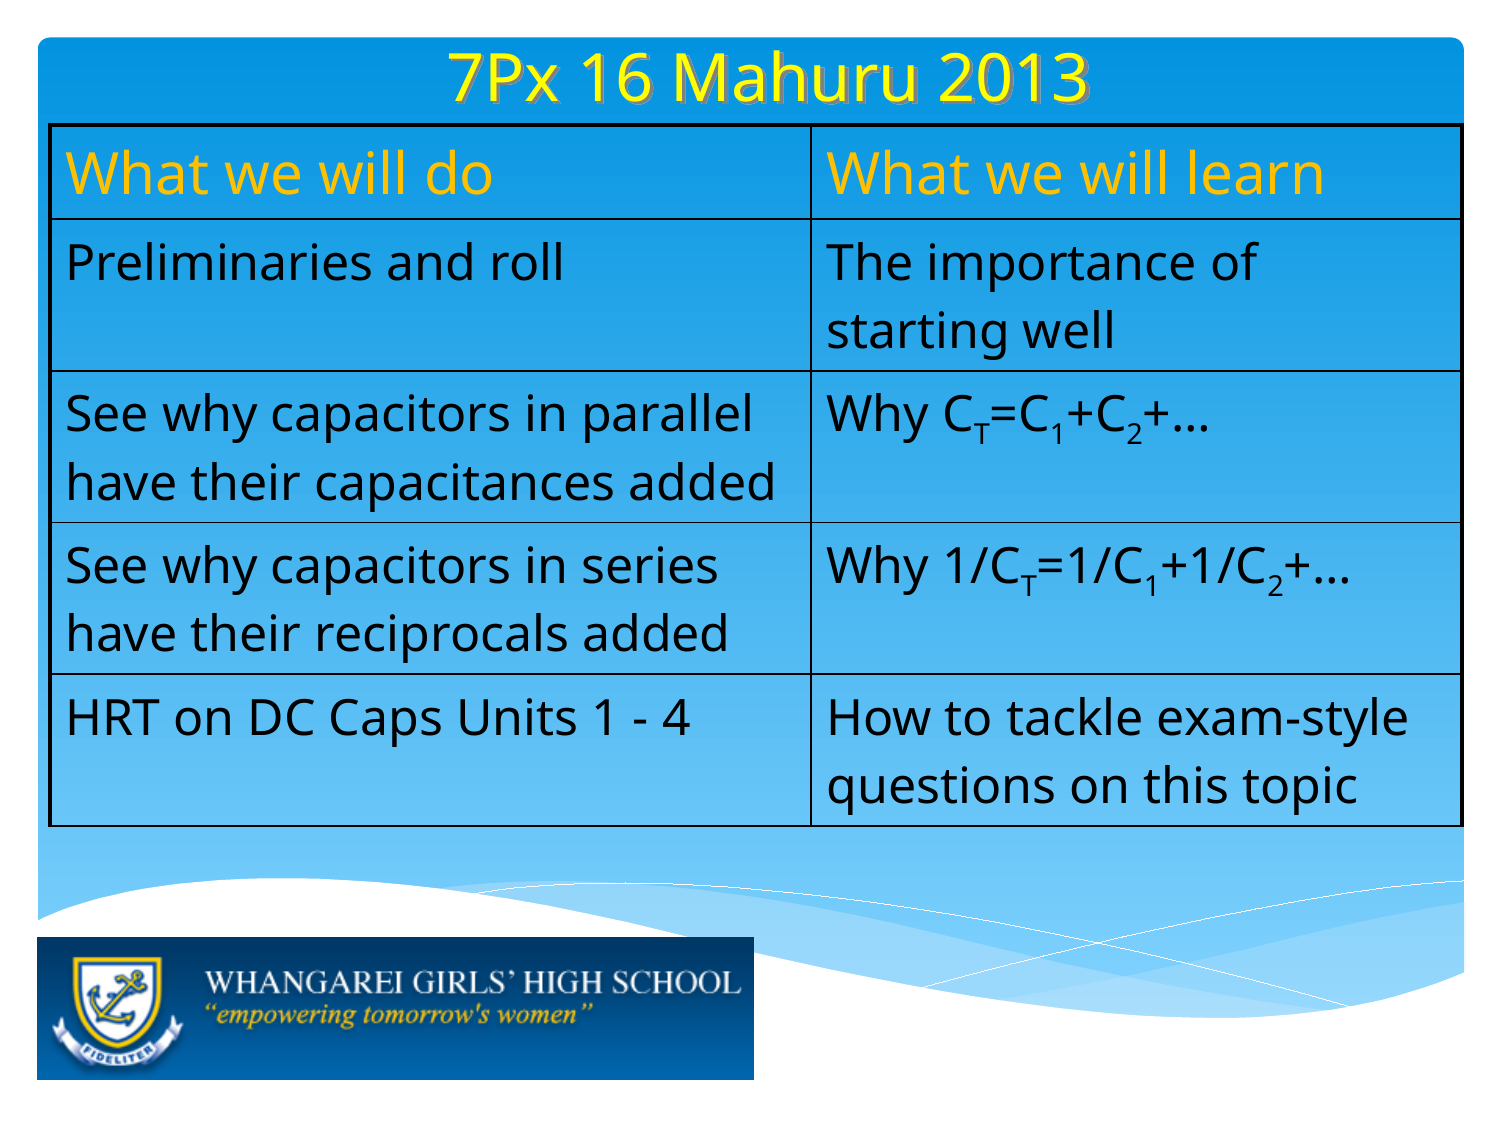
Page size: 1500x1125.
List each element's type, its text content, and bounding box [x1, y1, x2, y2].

picture [37, 937, 754, 1080]
table_cell Why 1/CT=1/C1+1/C2+… [812, 523, 1460, 673]
table_header What we will learn [812, 127, 1460, 218]
text_box 7Px 16 Mahuru 2013 [162, 24, 1375, 123]
table_header What we will do [52, 127, 810, 218]
table_cell See why capacitors in parallel have their capacitances added [52, 372, 810, 522]
table_cell Preliminaries and roll [52, 220, 810, 370]
table_cell See why capacitors in series have their reciprocals added [52, 523, 810, 673]
table_cell HRT on DC Caps Units 1 - 4 [52, 675, 810, 825]
table_cell The importance of starting well [812, 220, 1460, 370]
table_cell How to tackle exam-style questions on this topic [812, 675, 1460, 825]
table_cell Why CT=C1+C2+… [812, 372, 1460, 522]
